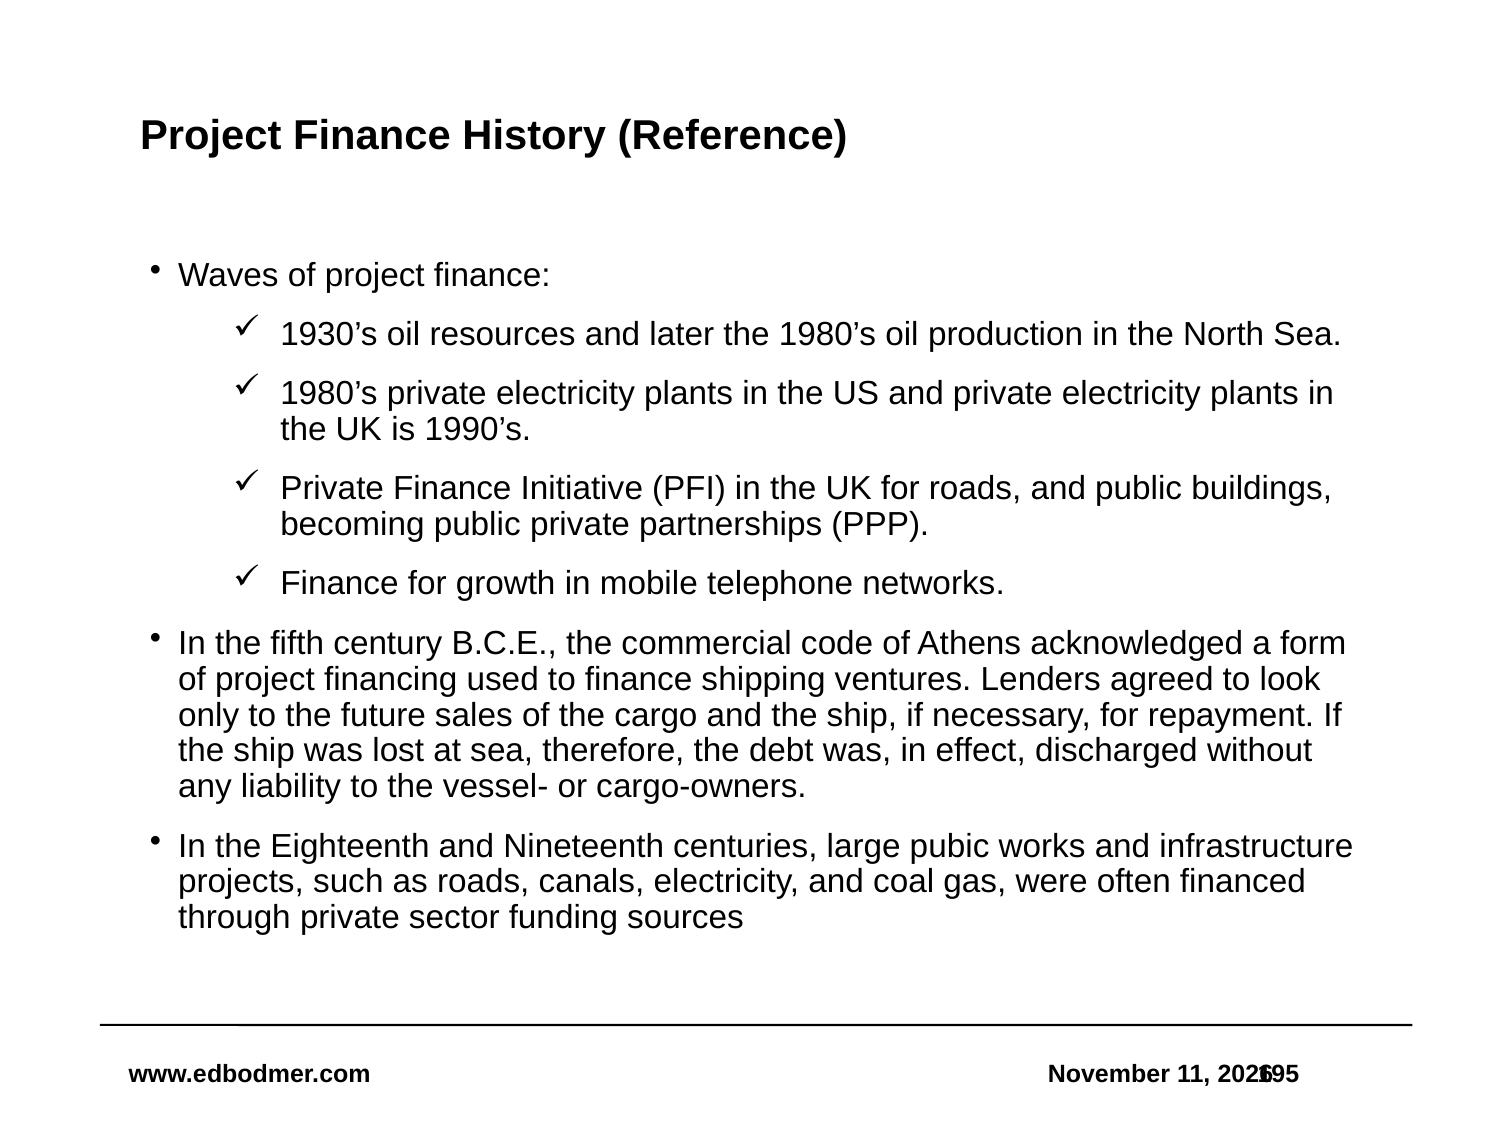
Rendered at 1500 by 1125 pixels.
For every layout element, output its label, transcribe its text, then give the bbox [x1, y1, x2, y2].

title Project Finance History (Reference) [124, 99, 1288, 226]
list Waves of project finance: 1930’s oil resources and later the 1980’s oil production in the North Sea. 1980’s private electricity plants in the US and private electricity plants in the UK is 1990’s. Private Finance Initiative (PFI) in the UK for roads, and public buildings, becoming public private partnerships (PPP). Finance for growth in mobile telephone networks. In the fifth century B.C.E., the commercial code of Athens acknowledged a form of project financing used to finance shipping ventures. Lenders agreed to look only to the future sales of the cargo and the ship, if necessary, for repayment. If the ship was lost at sea, therefore, the debt was, in effect, discharged without any liability to the vessel- or cargo-owners. In the Eighteenth and Nineteenth centuries, large pubic works and infrastructure projects, such as roads, canals, electricity, and coal gas, were often financed through private sector funding sources [124, 249, 1376, 1001]
